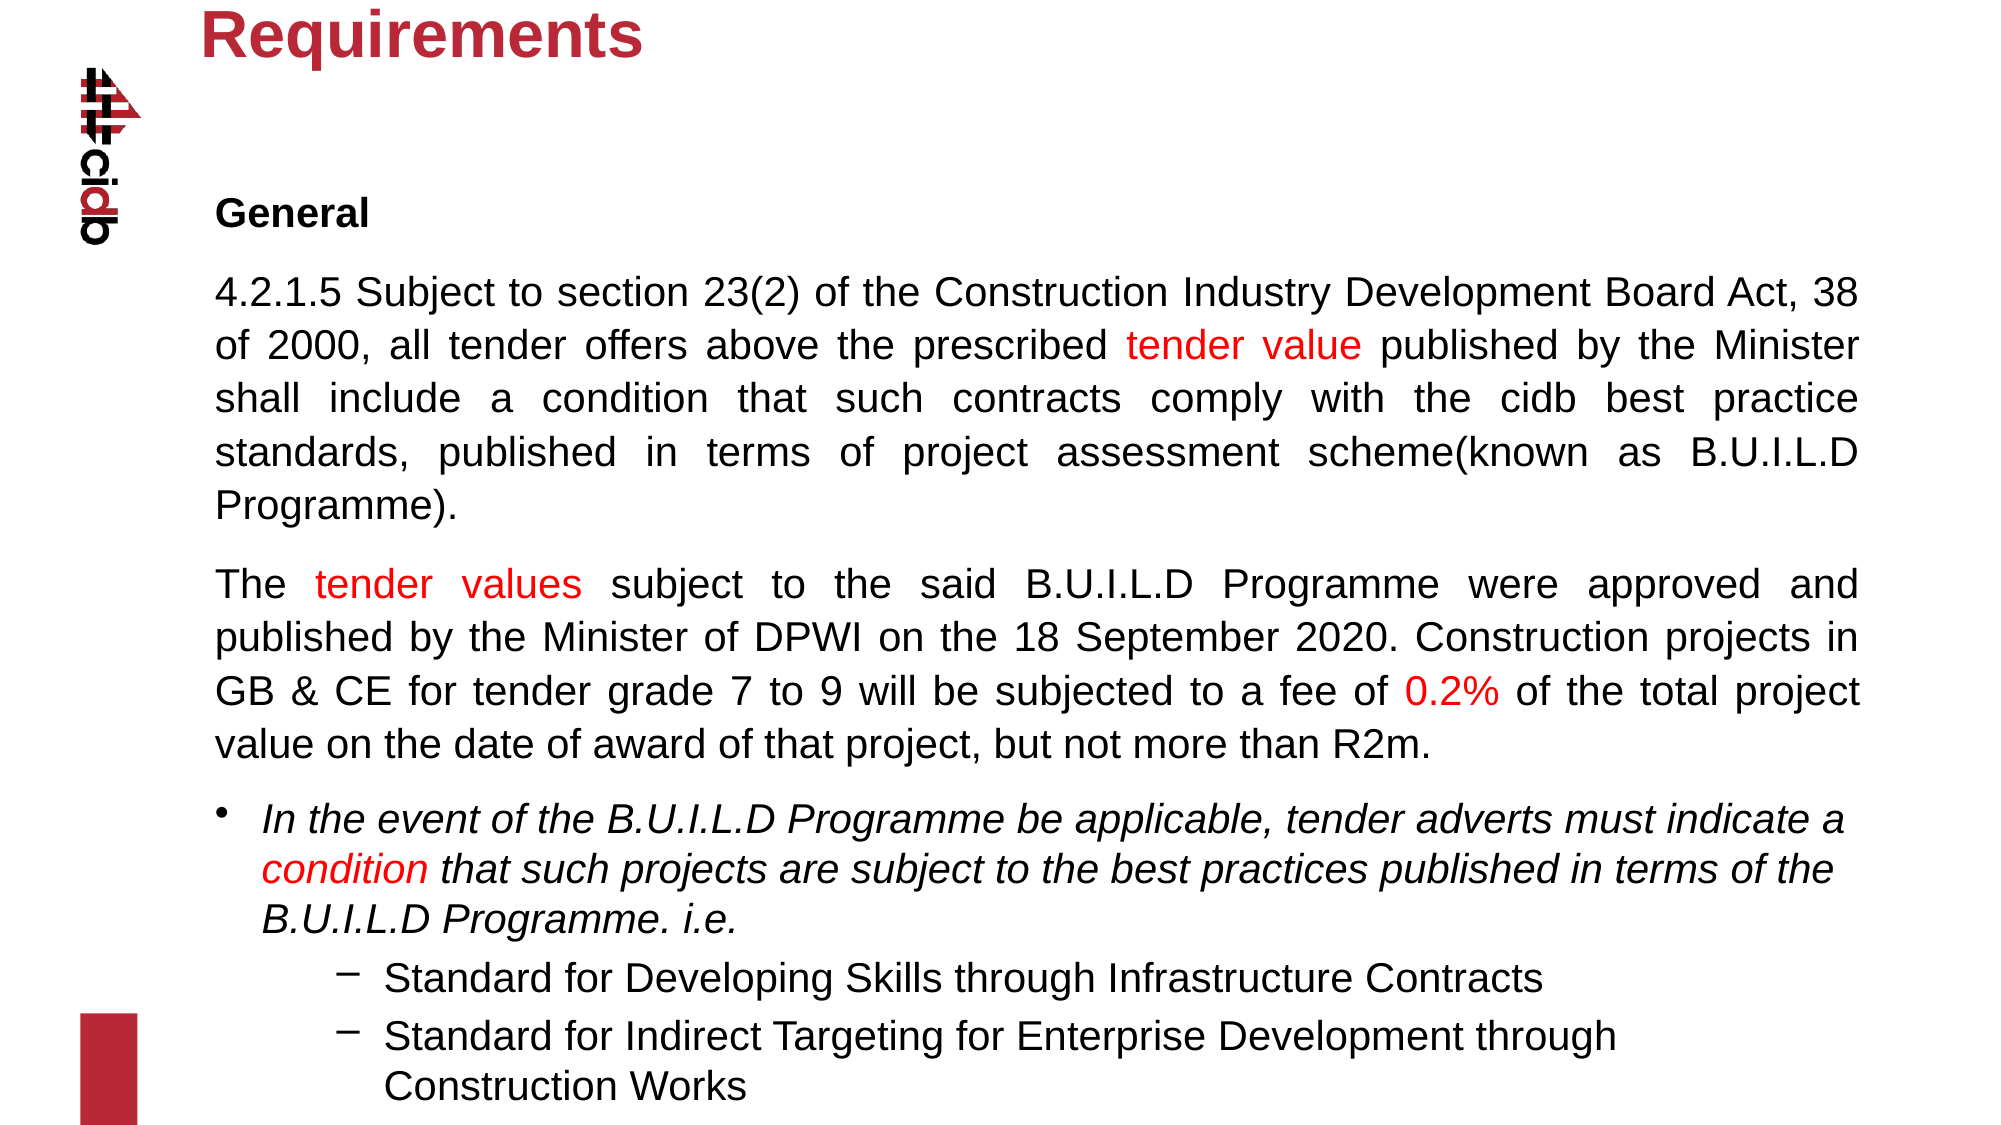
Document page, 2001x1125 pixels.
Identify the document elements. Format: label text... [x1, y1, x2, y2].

title Requirements [200, 0, 1597, 72]
text_box General 4.2.1.5 Subject to section 23(2) of the Construction Industry Development Board Act, 38 of 2000, all tender offers above the prescribed tender value published by the Minister shall include a condition that such contracts comply with the cidb best practice standards, published in terms of project assessment scheme(known as B.U.I.L.D Programme). The tender values subject to the said B.U.I.L.D Programme were approved and published by the Minister of DPWI on the 18 September 2020. Construction projects in GB & CE for tender grade 7 to 9 will be subjected to a fee of 0.2% of the total project value on the date of award of that project, but not more than R2m. In the event of the B.U.I.L.D Programme be applicable, tender adverts must indicate a condition that such projects are subject to the best practices published in terms of the B.U.I.L.D Programme. i.e. Standard for Developing Skills through Infrastructure Contracts Standard for Indirect Targeting for Enterprise Development through Construction Works [200, 174, 1875, 1075]
picture [70, 60, 148, 253]
